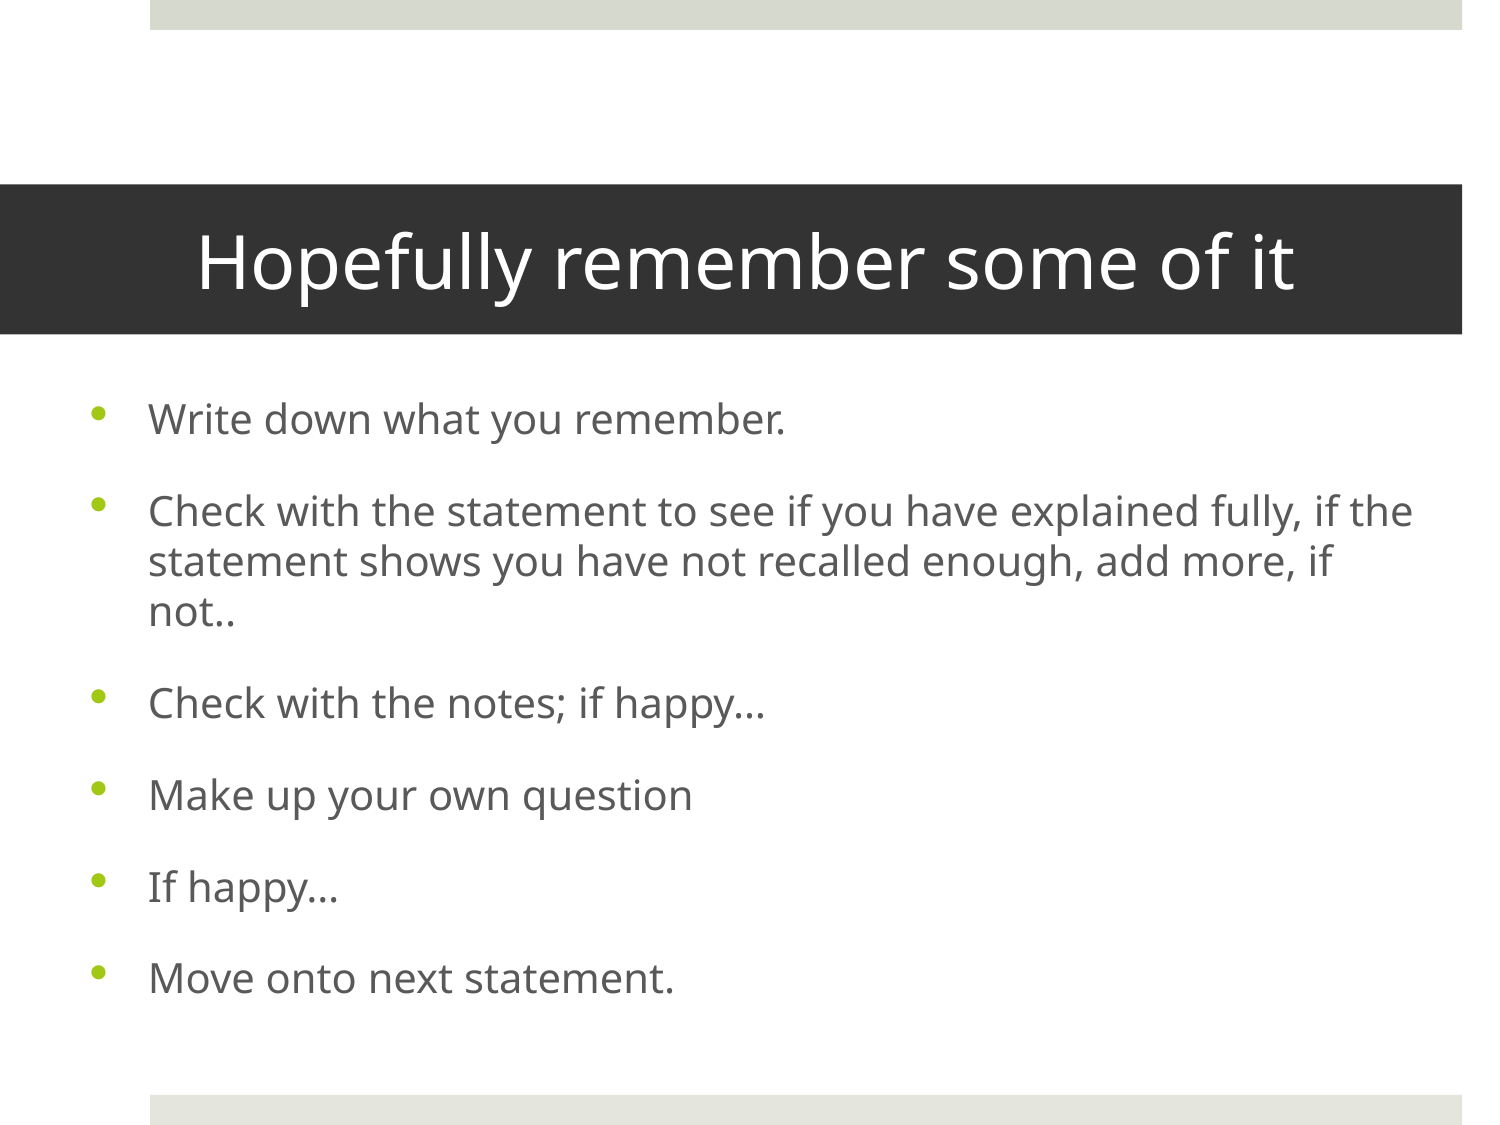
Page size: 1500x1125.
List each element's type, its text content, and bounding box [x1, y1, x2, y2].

title Hopefully remember some of it [0, 184, 1463, 335]
list Write down what you remember. Check with the statement to see if you have explained fully, if the statement shows you have not recalled enough, add more, if not.. Check with the notes; if happy… Make up your own question If happy… Move onto next statement. [76, 385, 1432, 1028]
